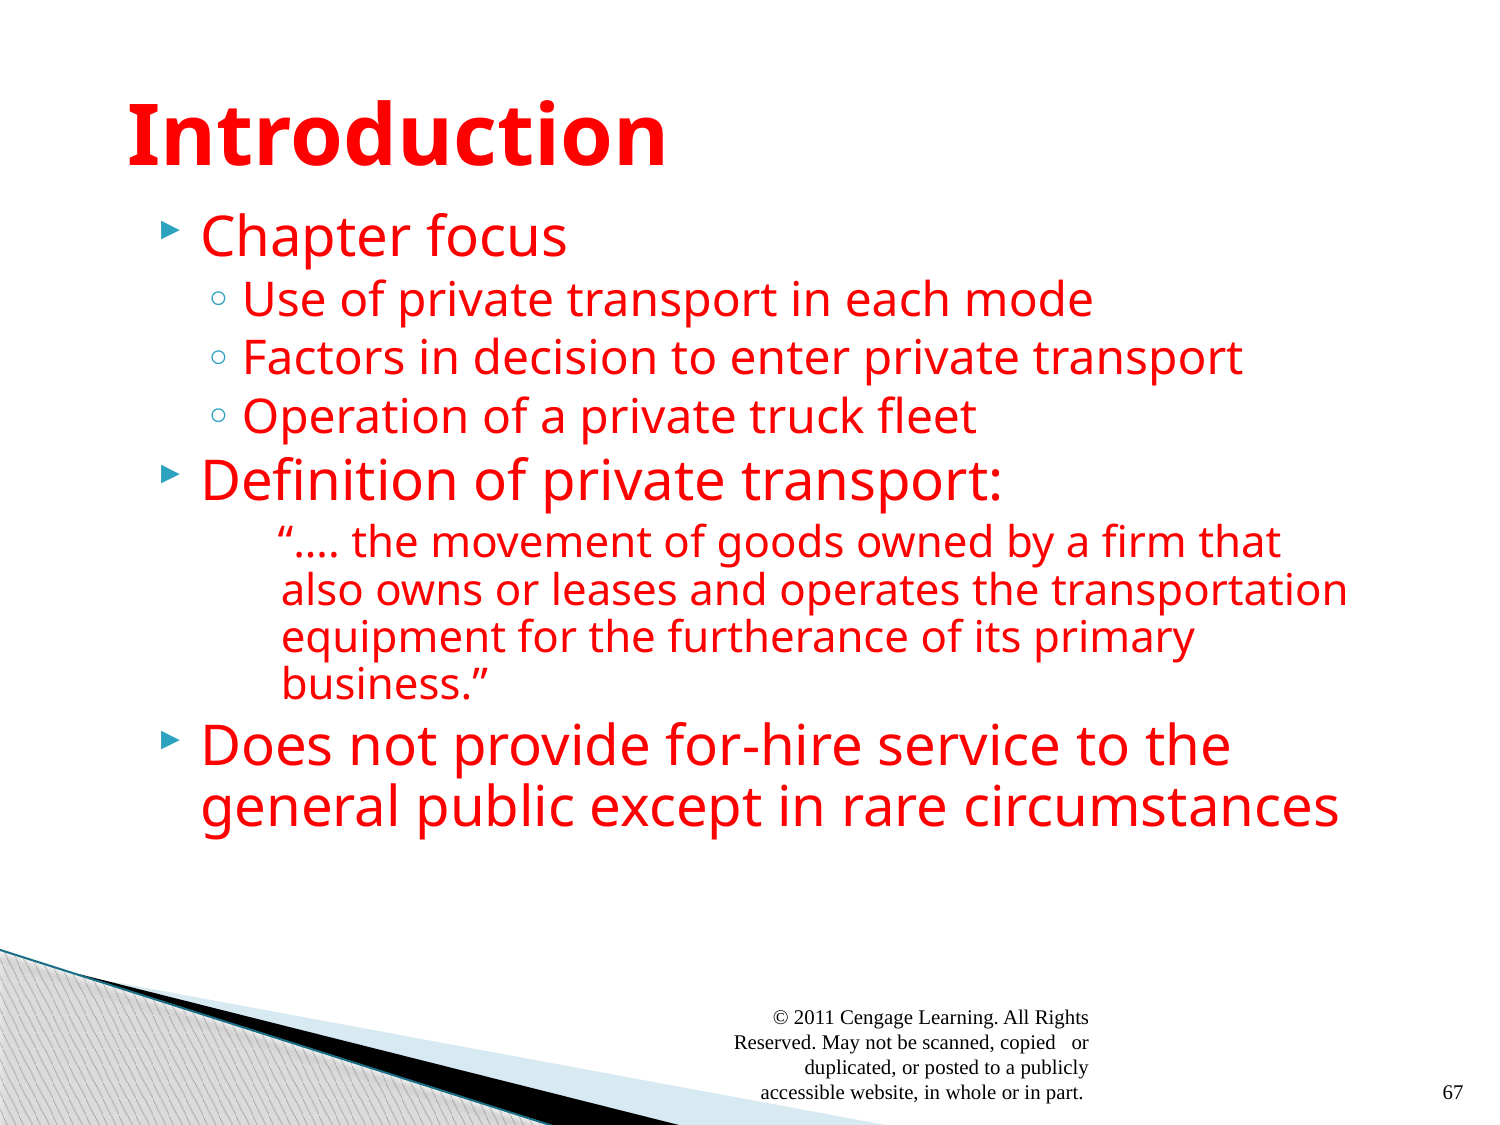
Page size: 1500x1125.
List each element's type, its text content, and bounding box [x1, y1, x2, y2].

footer © 2011 Cengage Learning. All Rights Reserved. May not be scanned, copied or duplicated, or posted to a publicly accessible website, in whole or in part. [718, 1051, 1105, 1112]
title Introduction [112, 50, 1388, 213]
list Chapter focus Use of private transport in each mode Factors in decision to enter private transport Operation of a private truck fleet Definition of private transport: “…. the movement of goods owned by a firm that also owns or leases and operates the transportation equipment for the furtherance of its primary business.” Does not provide for-hire service to the general public except in rare circumstances [124, 213, 1388, 1001]
slide_number 67 [1418, 1051, 1479, 1112]
